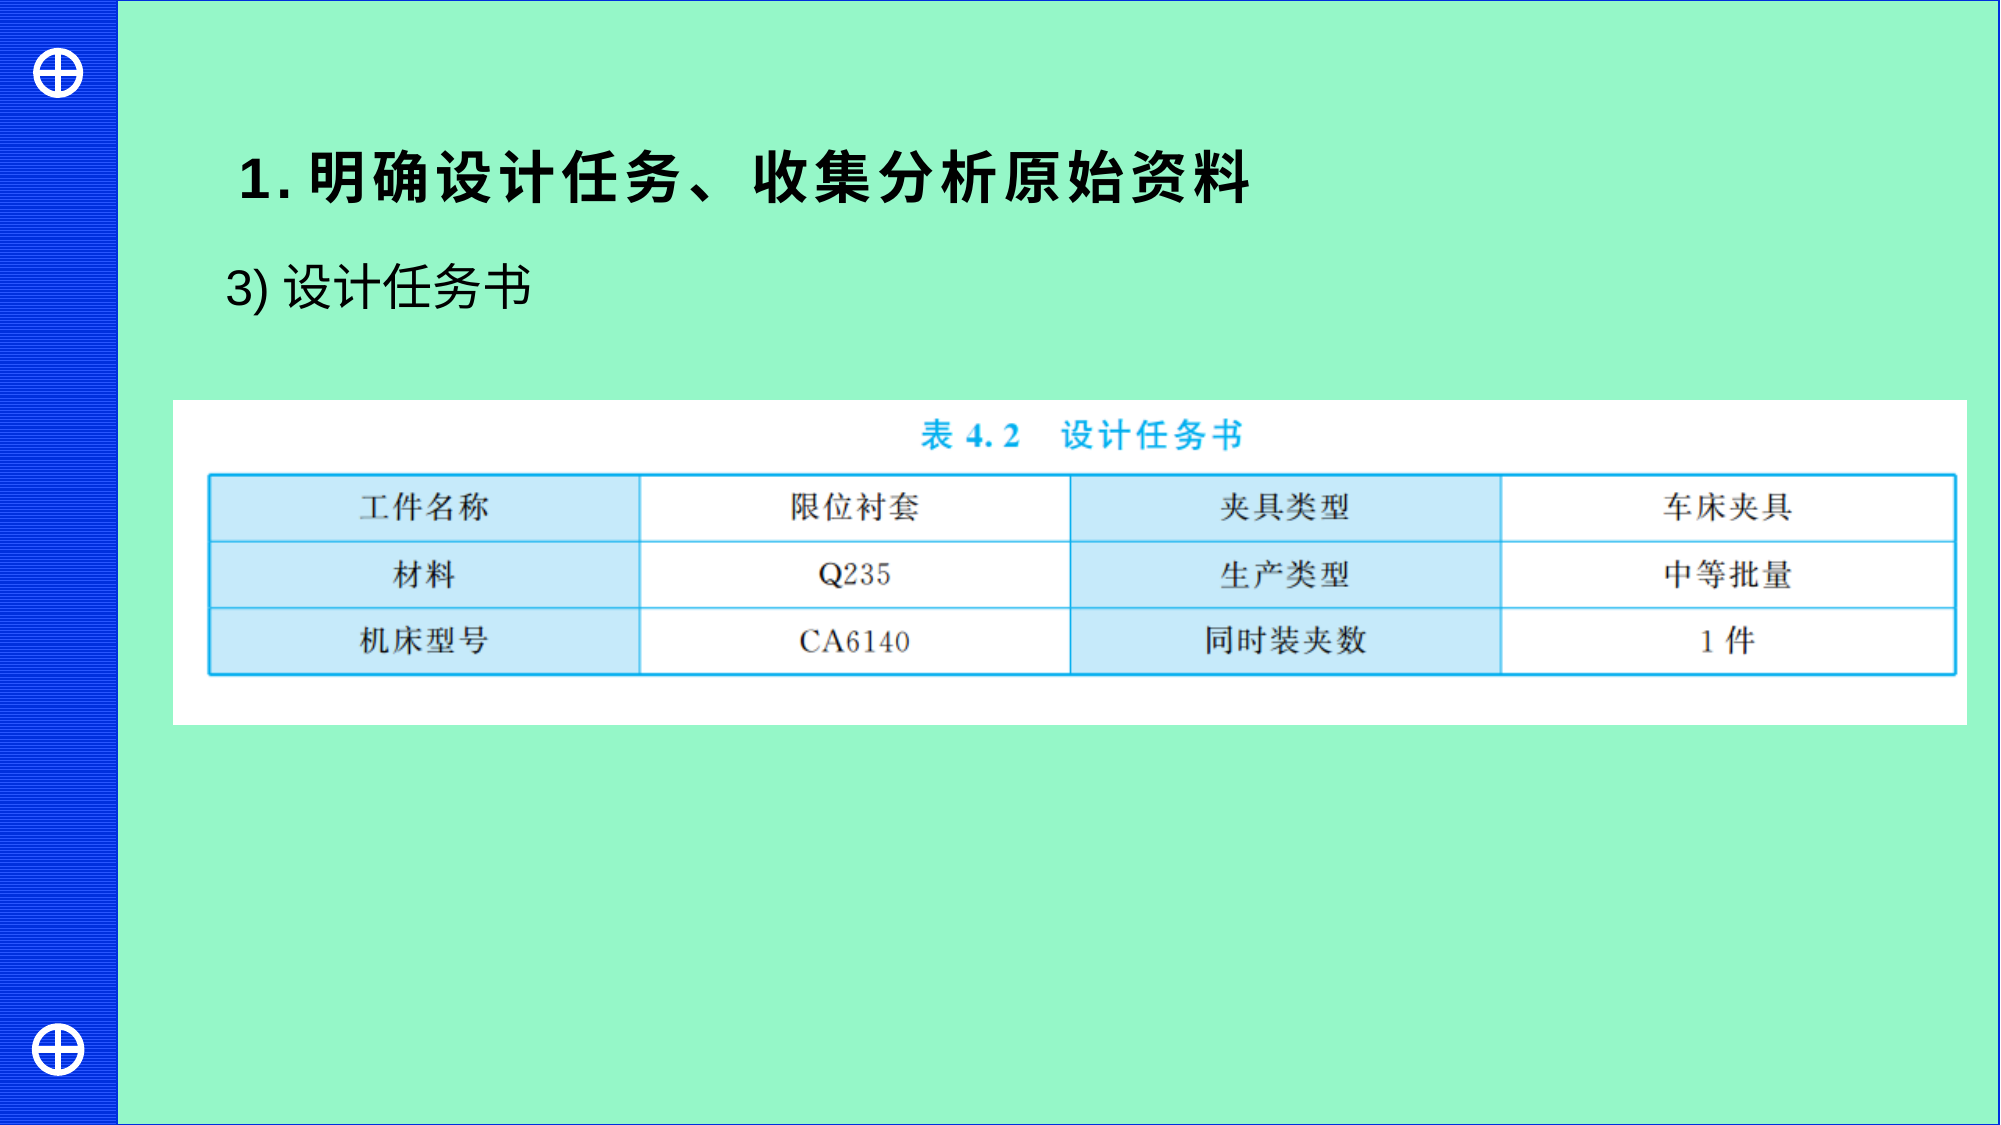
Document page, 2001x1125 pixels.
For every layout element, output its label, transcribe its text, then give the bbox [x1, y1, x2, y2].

text_box 1.明确设计任务、收集分析原始资料 [135, 96, 1423, 217]
text_box 3)设计任务书 [135, 217, 1843, 413]
picture [172, 400, 1967, 725]
